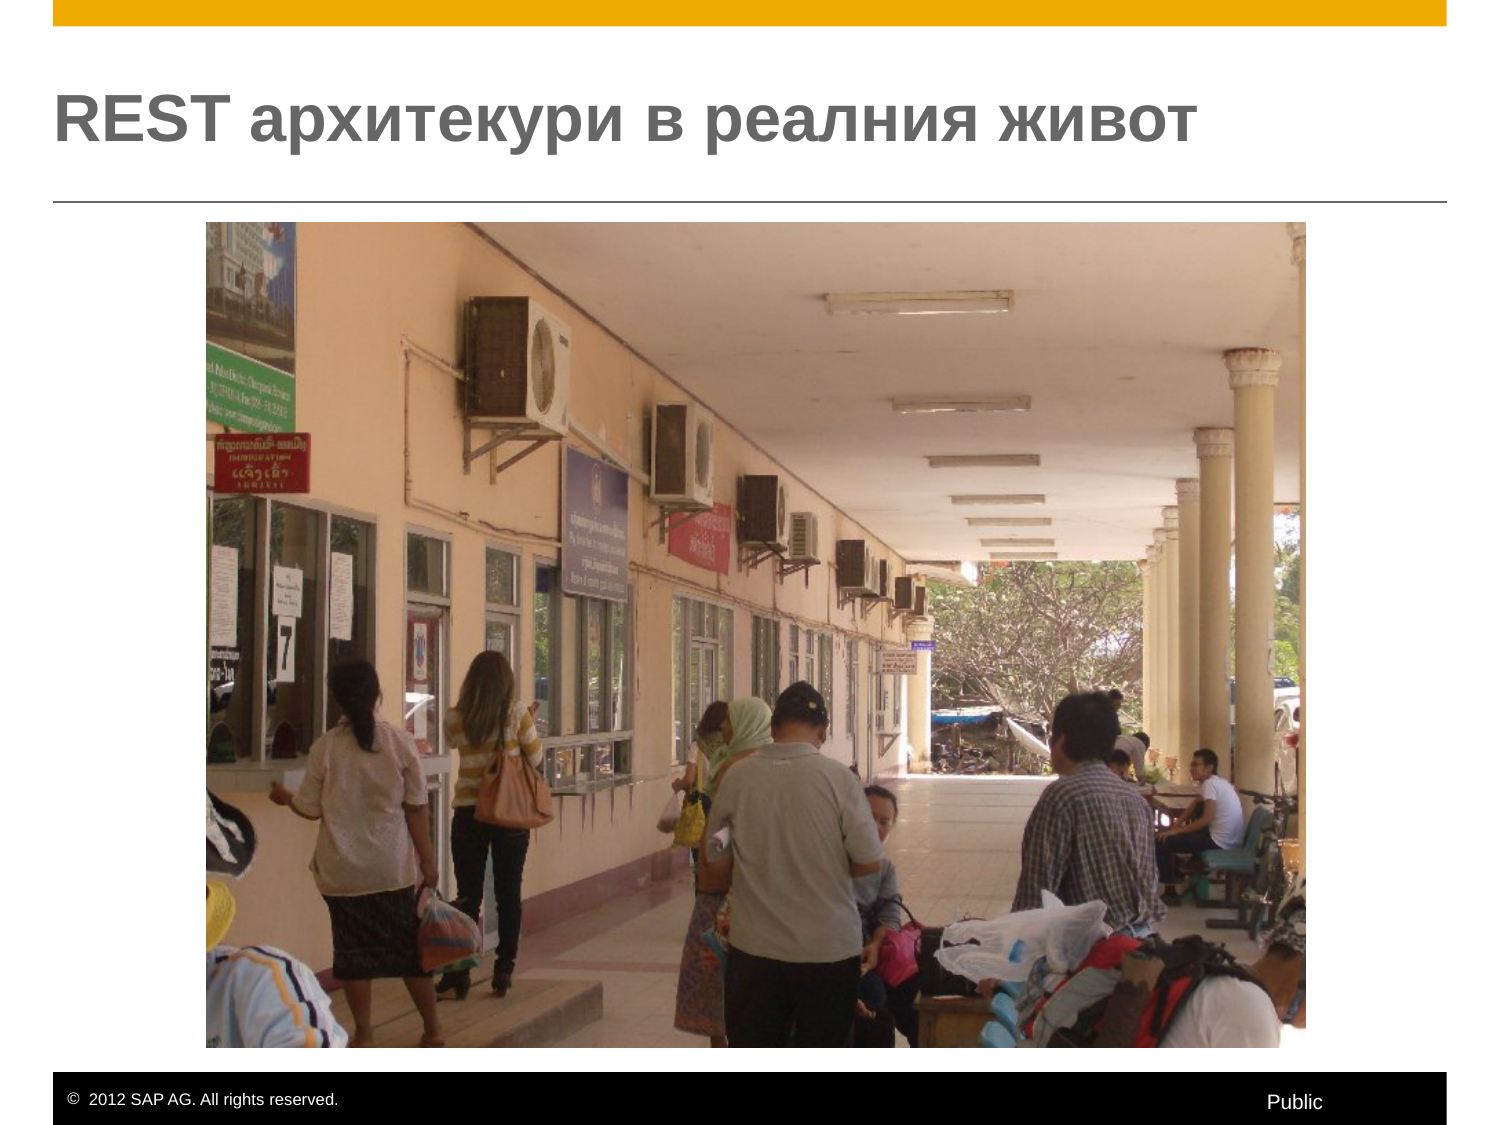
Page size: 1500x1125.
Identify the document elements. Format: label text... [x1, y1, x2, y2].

title REST архитекури в реалния живот [53, 53, 1447, 178]
picture [205, 222, 1307, 1049]
